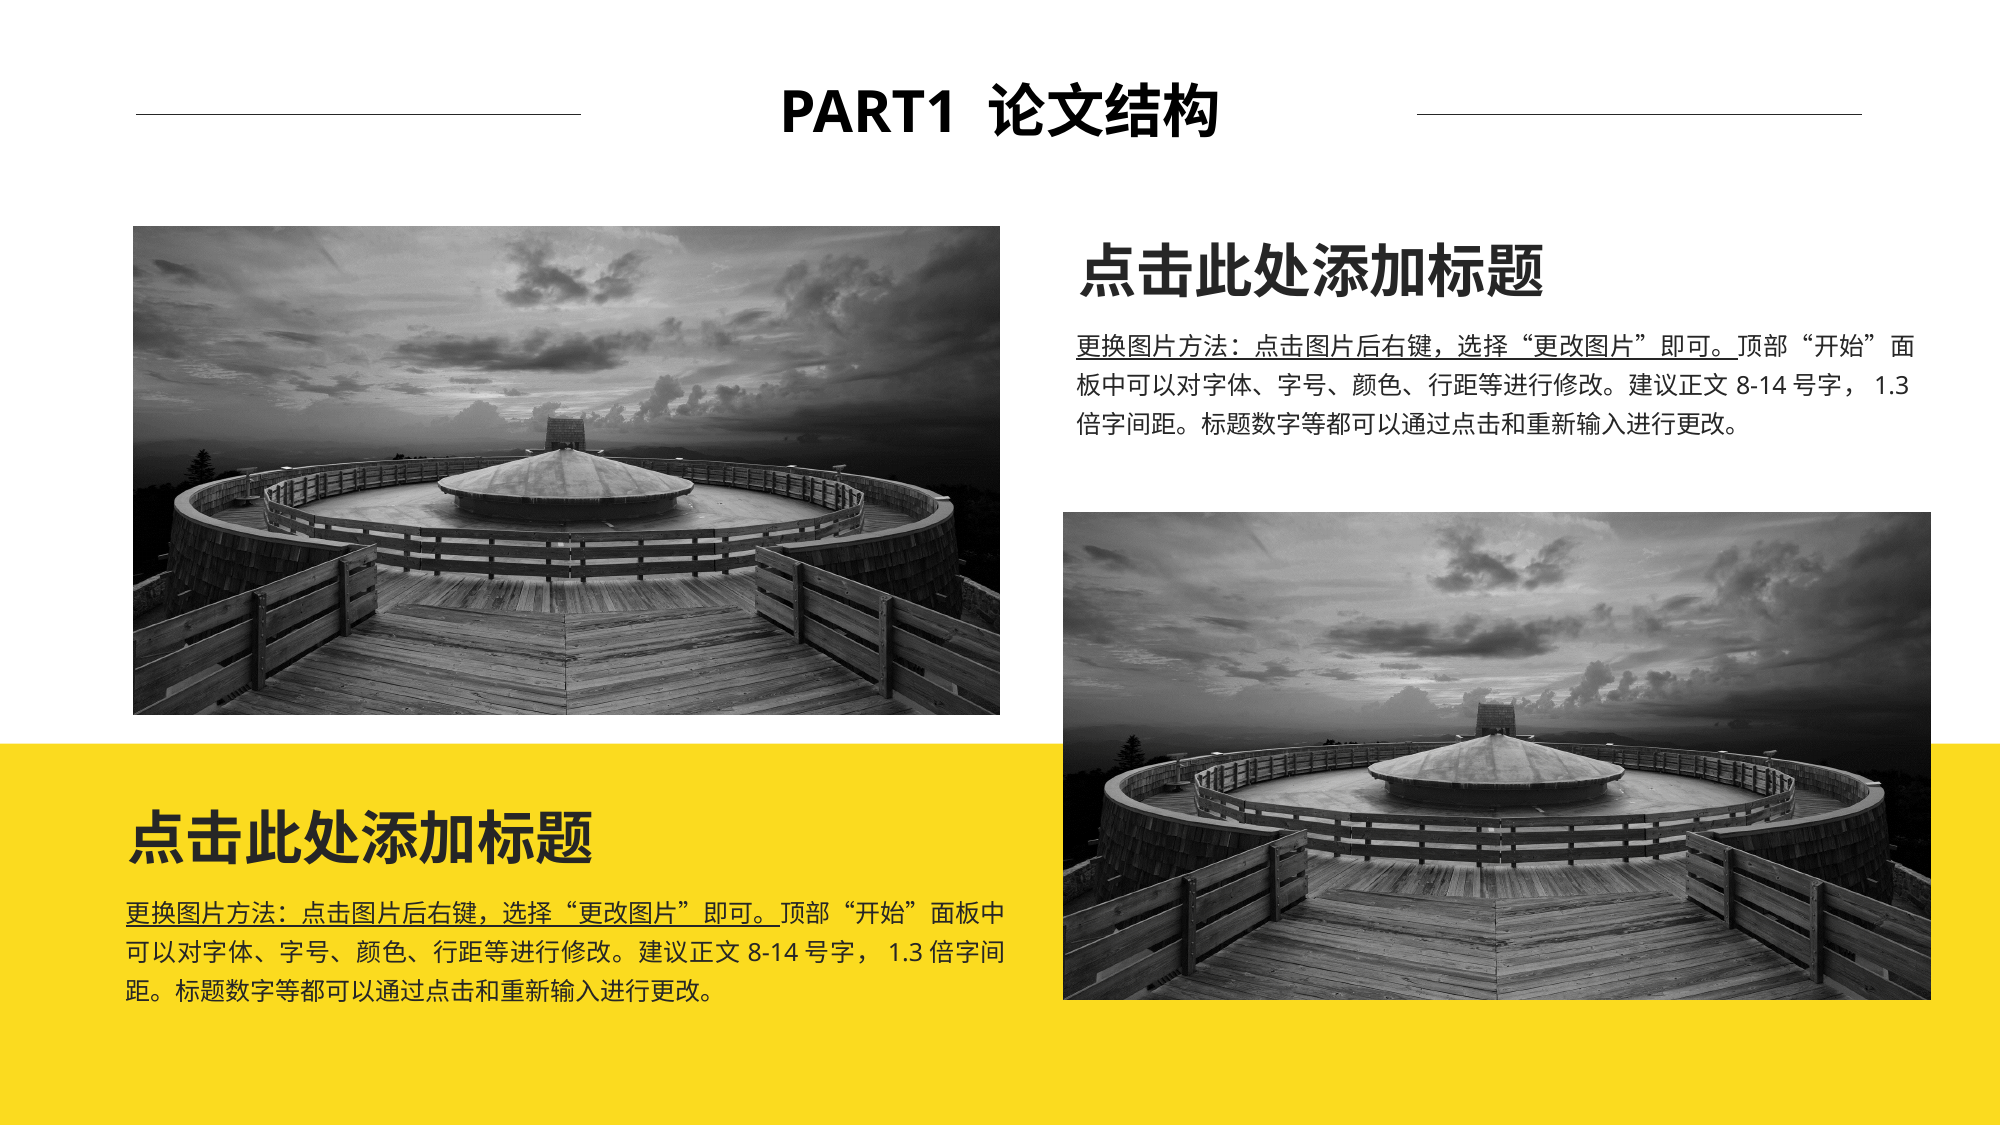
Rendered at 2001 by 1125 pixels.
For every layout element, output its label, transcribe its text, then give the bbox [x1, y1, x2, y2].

text_box 点击此处添加标题 [112, 793, 727, 879]
text_box 更换图片方法：点击图片后右键，选择“更改图片”即可。顶部“开始”面板中可以对字体、字号、颜色、行距等进行修改。建议正文8-14号字，1.3倍字间距。标题数字等都可以通过点击和重新输入进行更改。 [1061, 314, 1931, 446]
picture [133, 226, 1000, 715]
text_box 更换图片方法：点击图片后右键，选择“更改图片”即可。顶部“开始”面板中可以对字体、字号、颜色、行距等进行修改。建议正文8-14号字，1.3倍字间距。标题数字等都可以通过点击和重新输入进行更改。 [111, 881, 1021, 1013]
list PART1 论文结构 [629, 43, 1371, 185]
text_box 点击此处添加标题 [1063, 226, 1678, 312]
picture [1063, 512, 1931, 1001]
